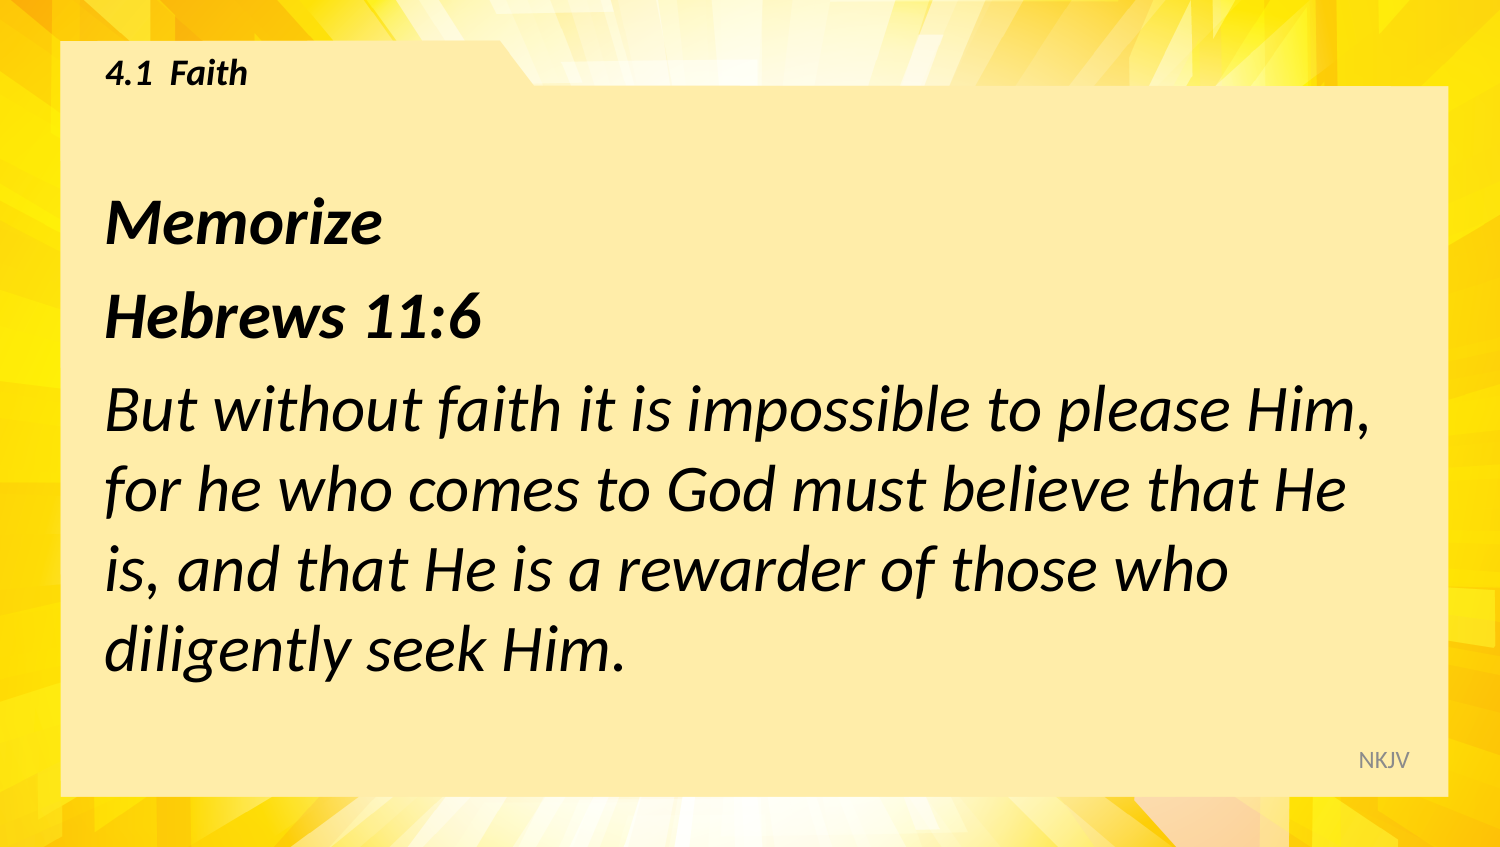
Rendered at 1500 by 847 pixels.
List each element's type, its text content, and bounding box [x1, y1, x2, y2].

picture [0, 0, 1500, 847]
list Memorize Hebrews 11:6 But without faith it is impossible to please Him, for he who comes to God must believe that He is, and that He is a rewarder of those who diligently seek Him. [89, 141, 1403, 722]
footer NKJV [950, 736, 1425, 782]
title 4.1 Faith [89, 33, 1420, 108]
